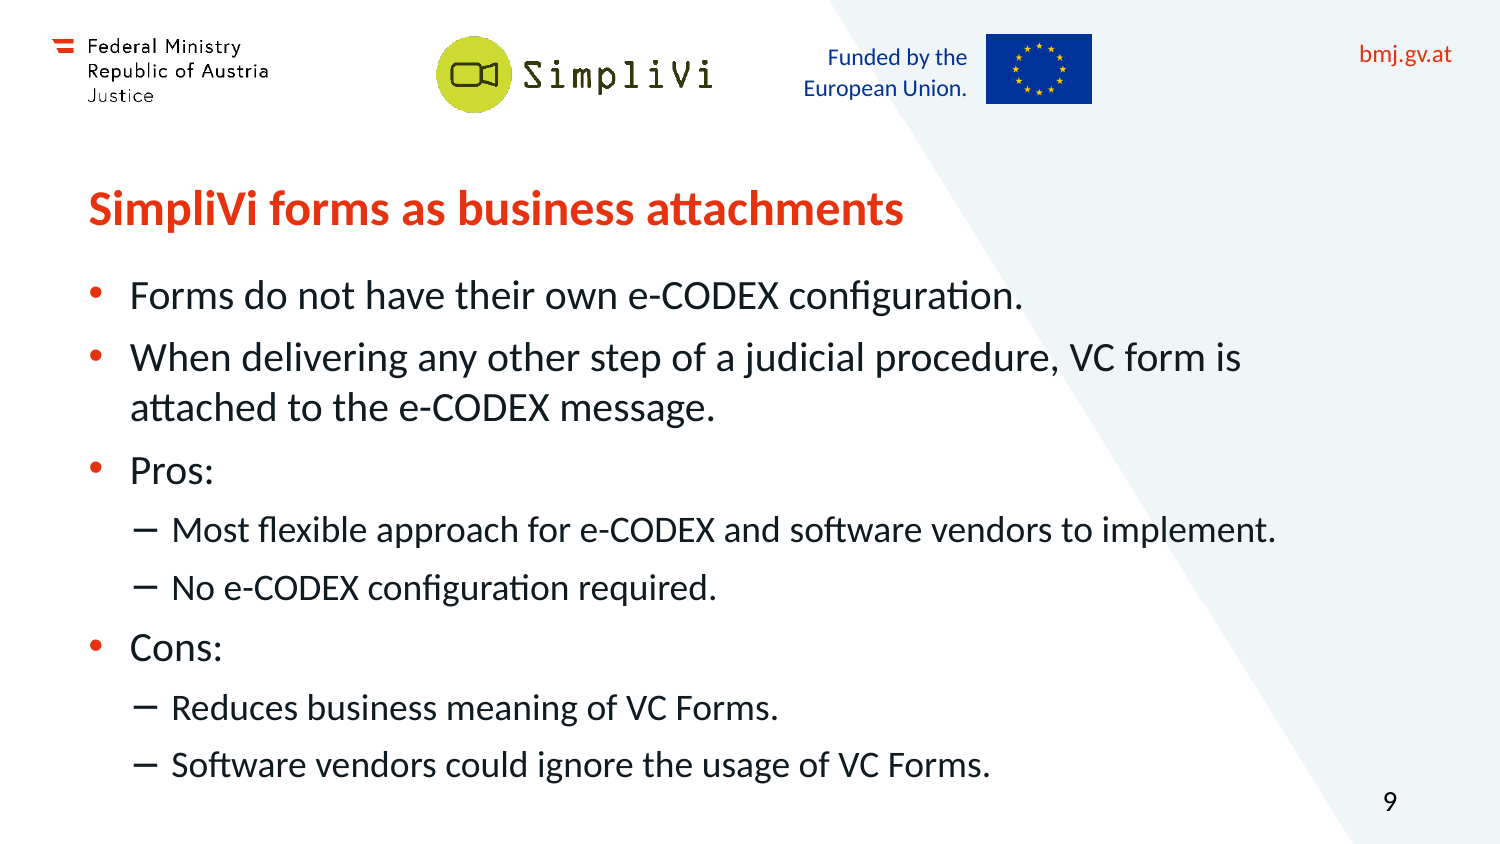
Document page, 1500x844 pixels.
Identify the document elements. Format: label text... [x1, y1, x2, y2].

list Forms do not have their own e-CODEX configuration. When delivering any other step of a judicial procedure, VC form is attached to the e-CODEX message. Pros: Most flexible approach for e-CODEX and software vendors to implement. No e-CODEX configuration required. Cons: Reduces business meaning of VC Forms. Software vendors could ignore the usage of VC Forms. [88, 267, 1398, 756]
picture [0, 0, 1500, 844]
slide_number 9 [1239, 785, 1398, 819]
title SimpliVi forms as business attachments [88, 173, 1398, 267]
